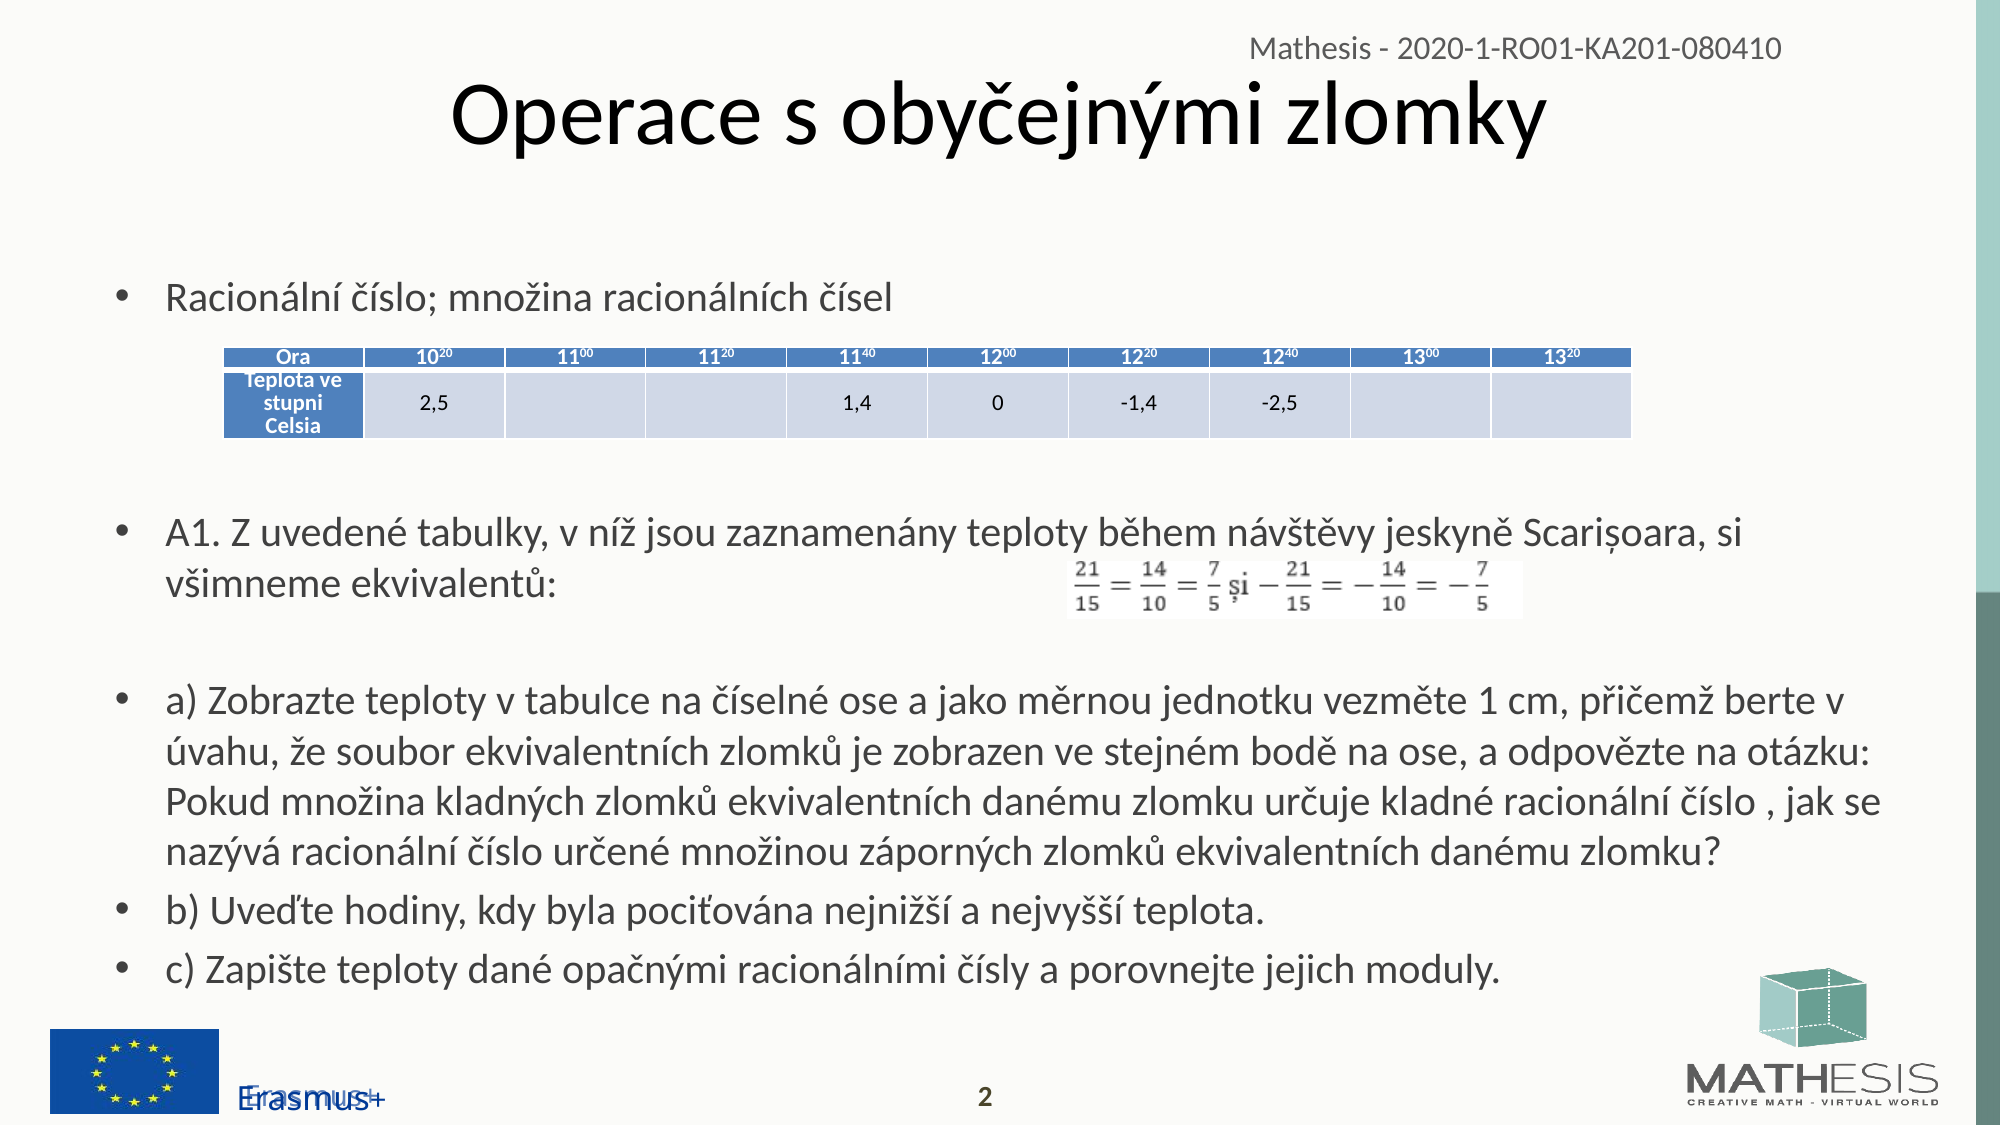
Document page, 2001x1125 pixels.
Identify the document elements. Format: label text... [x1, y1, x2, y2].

picture [50, 1029, 219, 1114]
picture [1067, 561, 1523, 619]
title Operace s obyčejnými zlomky [99, 45, 1900, 233]
list Racionální číslo; množina racionálních čísel A1. Z uvedené tabulky, v níž jsou zaznamenány teploty během návštěvy jeskyně Scarișoara, si všimneme ekvivalentů: a) Zobrazte teploty v tabulce na číselné ose a jako měrnou jednotku vezměte 1 cm, přičemž berte v úvahu, že soubor ekvivalentních zlomků je zobrazen ve stejném bodě na ose, a odpovězte na otázku: Pokud množina kladných zlomků ekvivalentních danému zlomku určuje kladné racionální číslo , jak se nazývá racionální číslo určené množinou záporných zlomků ekvivalentních danému zlomku? b) Uveďte hodiny, kdy byla pociťována nejnižší a nejvyšší teplota. c) Zapište teploty dané opačnými racionálními čísly a porovnejte jejich moduly. [99, 262, 1900, 1005]
